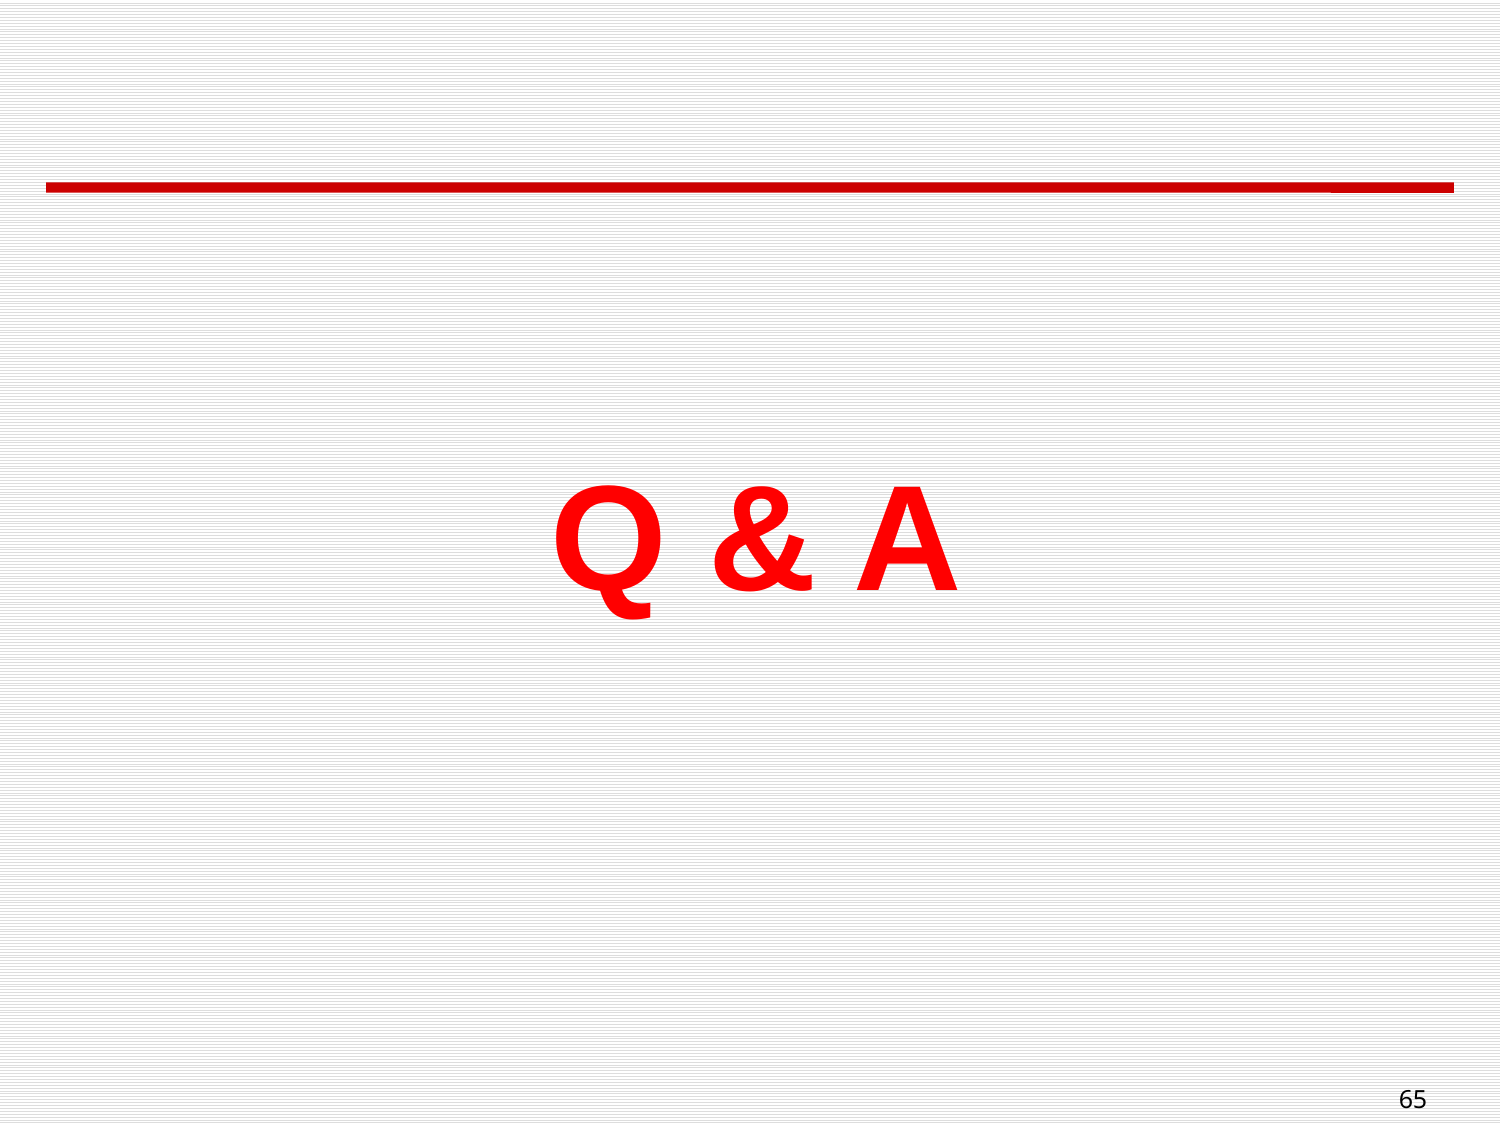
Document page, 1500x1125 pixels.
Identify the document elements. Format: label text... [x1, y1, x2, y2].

slide_number 65 [1119, 1074, 1443, 1125]
text_box Q & A [74, 343, 1438, 629]
